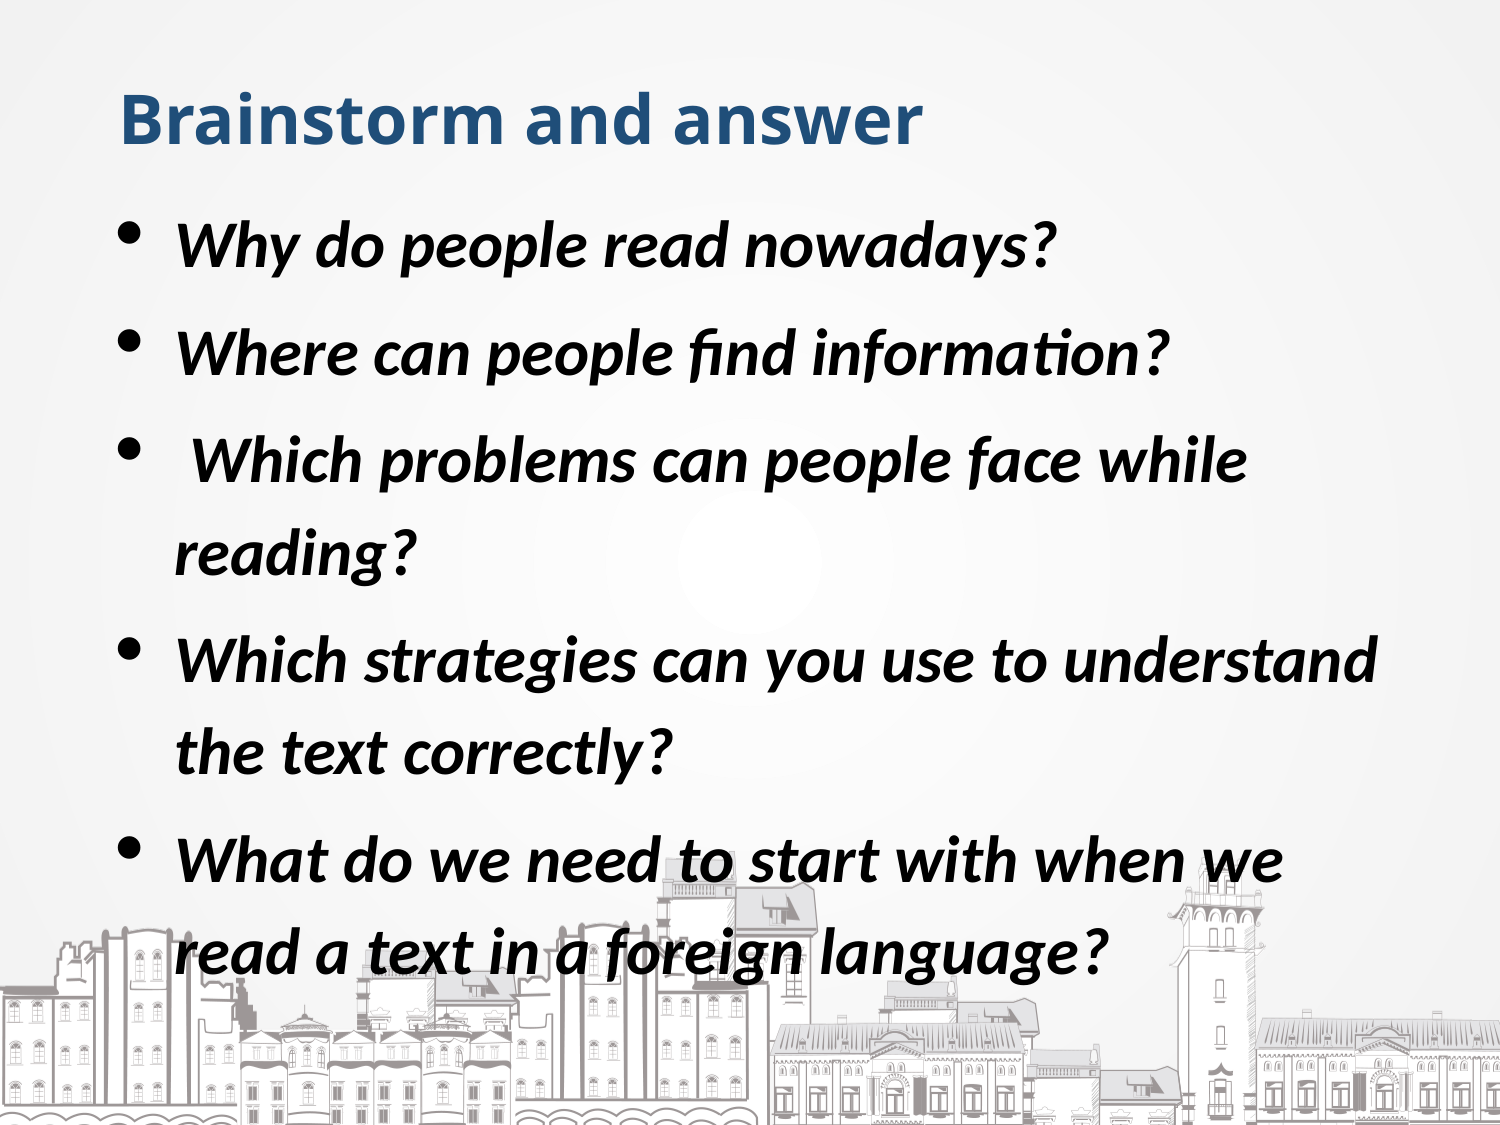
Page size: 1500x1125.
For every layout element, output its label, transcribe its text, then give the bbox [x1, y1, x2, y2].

title Brainstorm and answer [103, 59, 1397, 181]
list Why do people read nowadays? Where can people find information? Which problems can people face while reading? Which strategies can you use to understand the text correctly? What do we need to start with when we read a text in a foreign language? [103, 181, 1397, 1014]
picture [0, 0, 1500, 1125]
